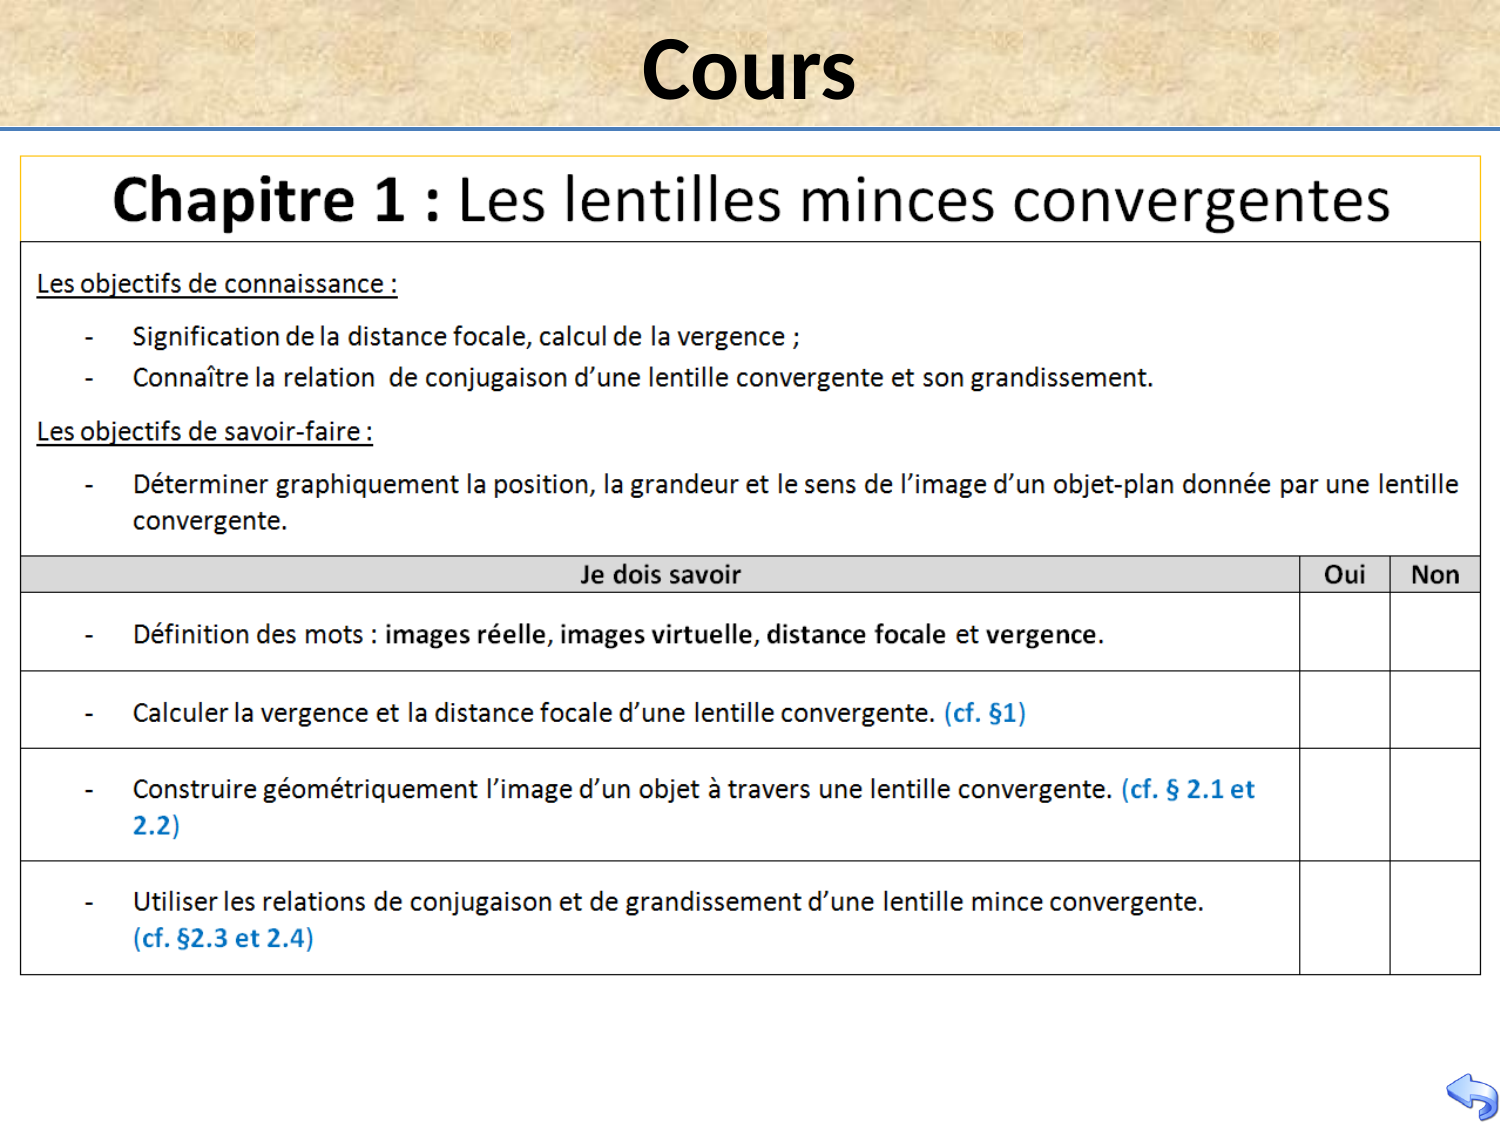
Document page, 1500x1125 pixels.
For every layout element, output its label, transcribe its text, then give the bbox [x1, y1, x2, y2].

picture [13, 144, 1487, 980]
text_box Durée : 1h30 Fréquence : hebdomadaire [0, 134, 1500, 234]
text_box Cours [0, 0, 1500, 126]
picture [1445, 1070, 1500, 1125]
